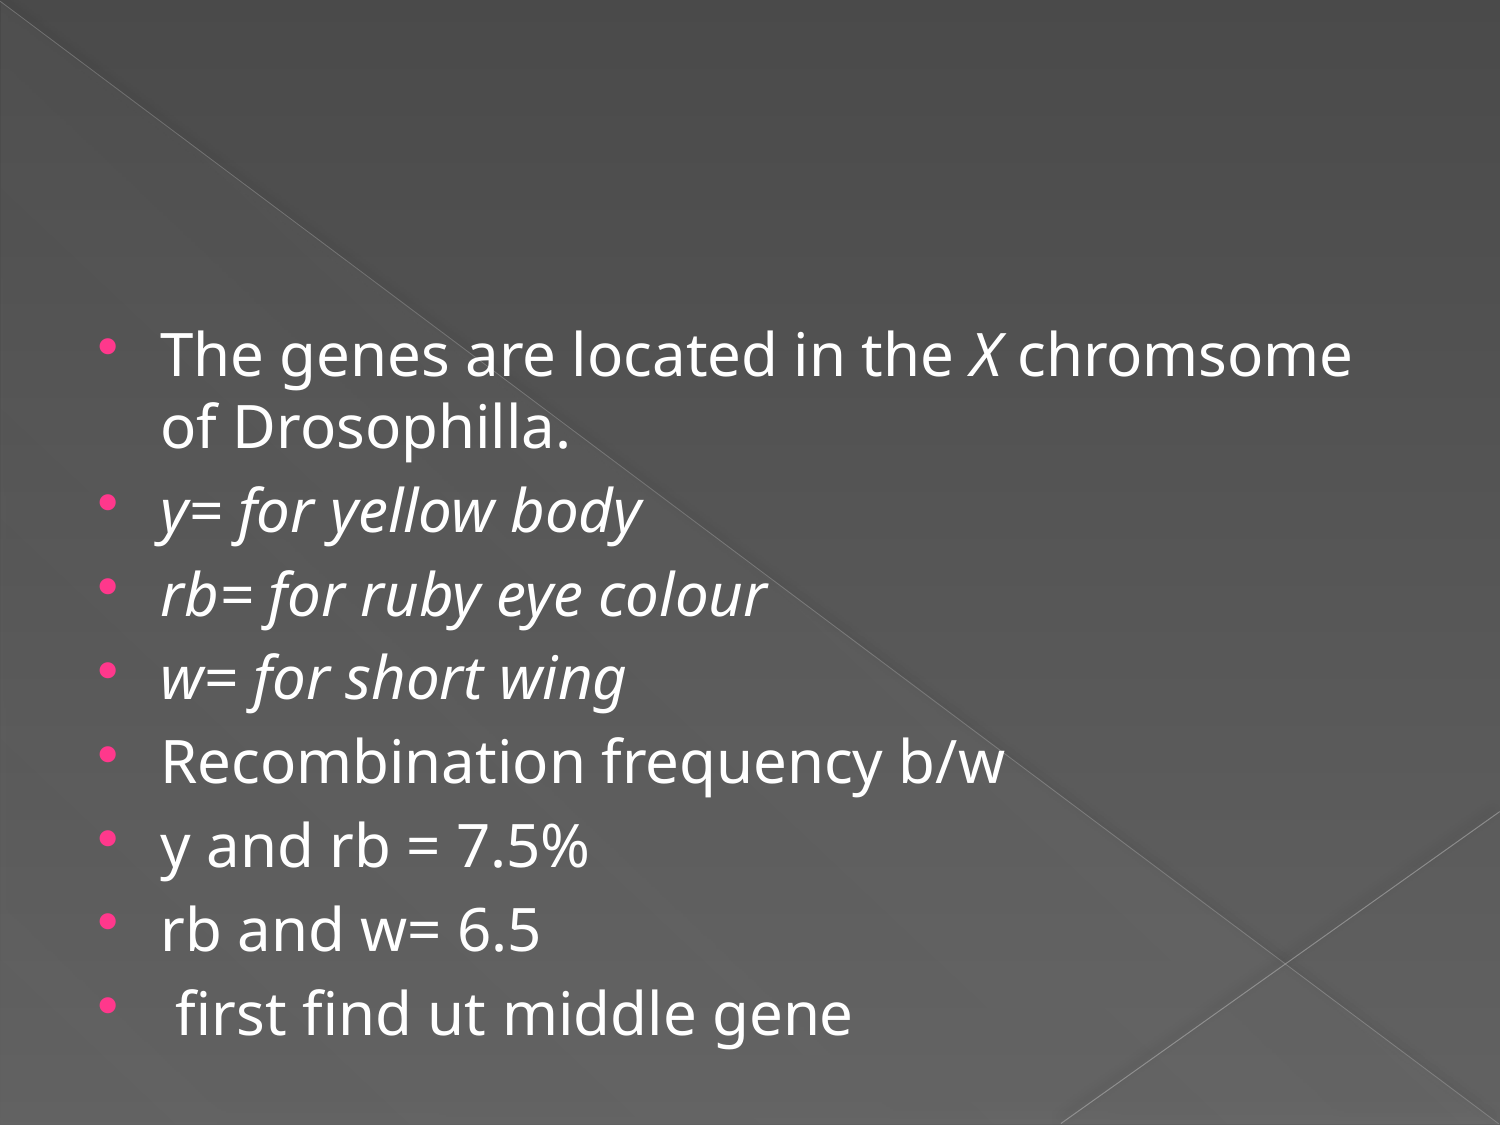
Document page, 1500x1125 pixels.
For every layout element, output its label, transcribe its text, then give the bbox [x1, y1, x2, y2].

list The genes are located in the X chromsome of Drosophilla. y= for yellow body rb= for ruby eye colour w= for short wing Recombination frequency b/w y and rb = 7.5% rb and w= 6.5 first find ut middle gene [75, 308, 1425, 1059]
